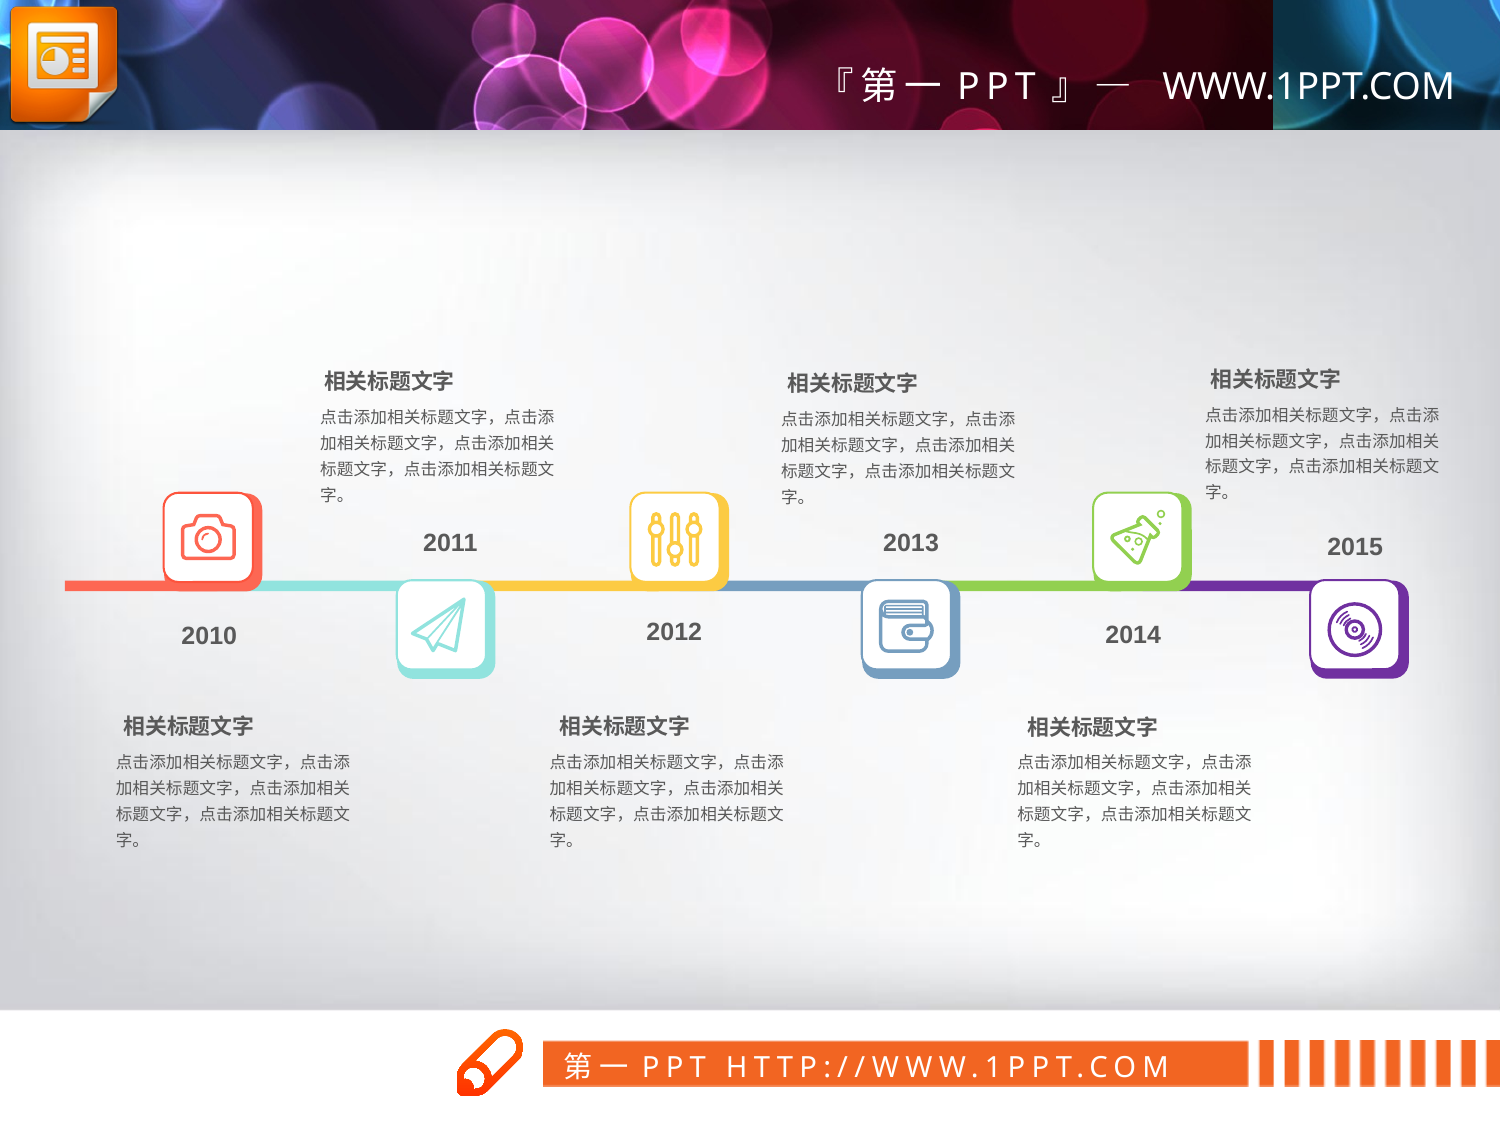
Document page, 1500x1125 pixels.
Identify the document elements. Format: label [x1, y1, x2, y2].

text_box [1002, 602, 1284, 833]
text_box [304, 352, 586, 565]
text_box [911, 492, 1192, 592]
text_box [733, 579, 961, 680]
picture [543, 1040, 1500, 1087]
text_box [64, 492, 263, 592]
text_box [534, 598, 816, 833]
text_box [100, 602, 382, 833]
text_box [448, 492, 730, 592]
picture [0, 0, 1500, 1012]
text_box [765, 354, 1047, 565]
text_box [1190, 349, 1465, 570]
text_box [260, 580, 496, 680]
text_box [1193, 579, 1410, 679]
